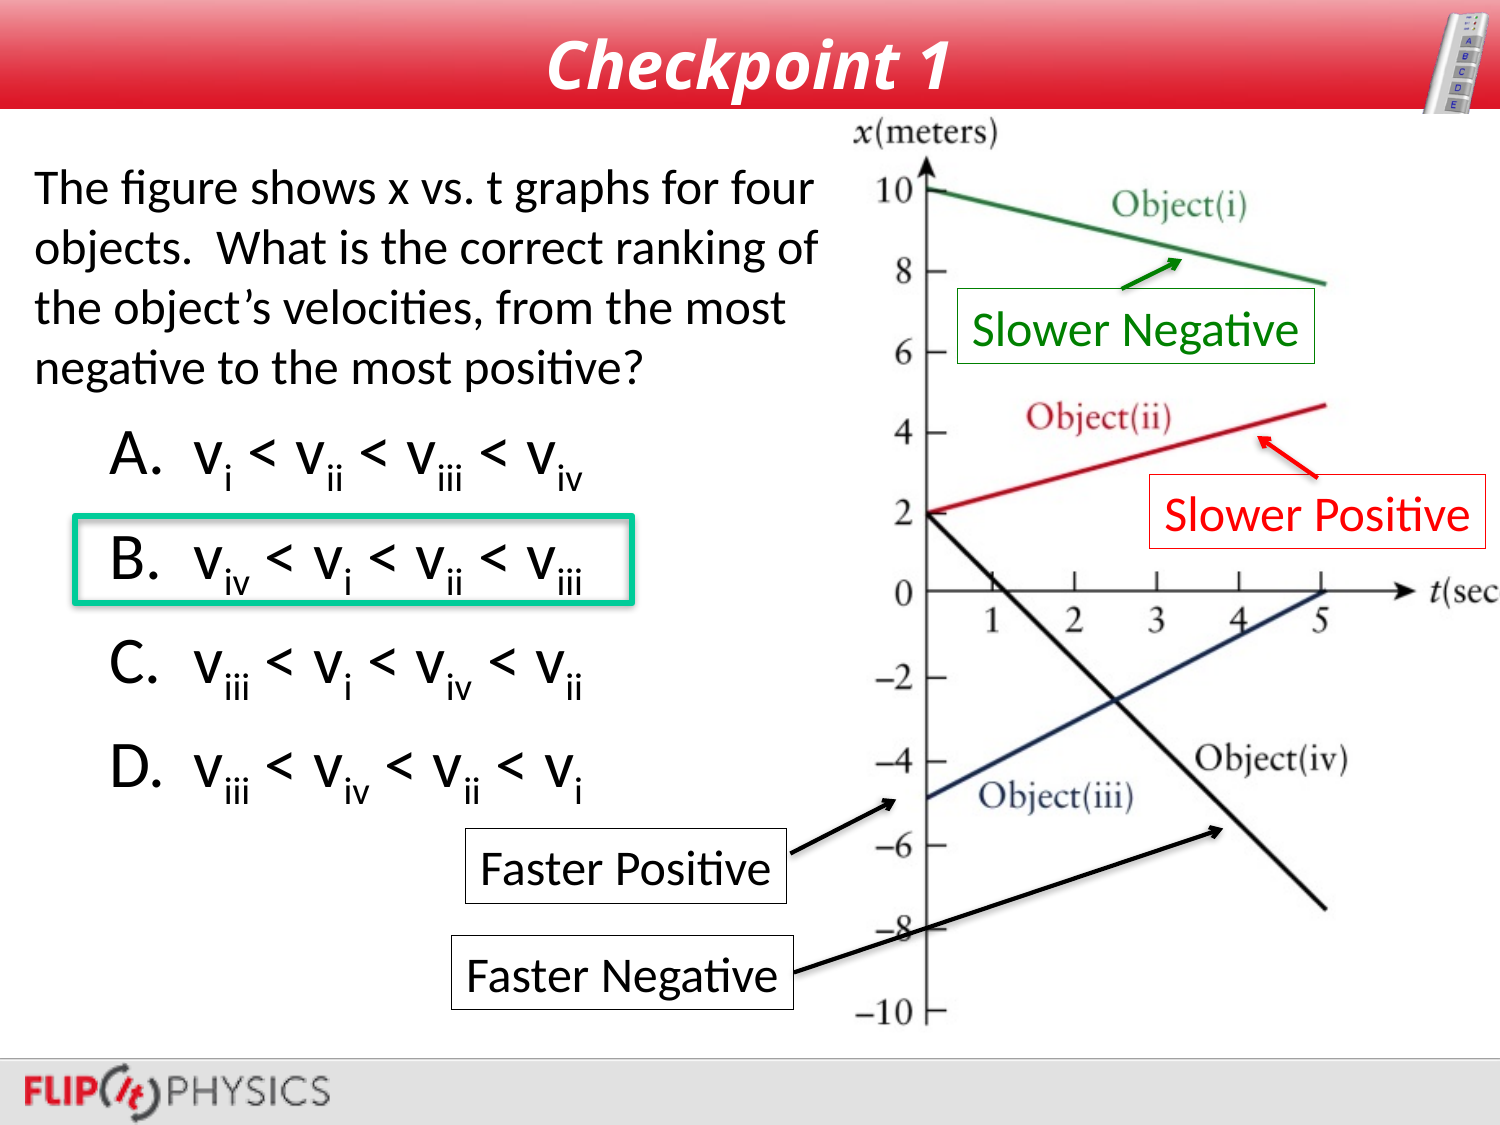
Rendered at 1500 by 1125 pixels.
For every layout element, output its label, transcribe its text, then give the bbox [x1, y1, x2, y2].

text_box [1256, 435, 1318, 479]
picture [0, 1058, 1500, 1125]
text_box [797, 828, 1224, 974]
text_box [74, 515, 633, 604]
picture [0, 0, 1500, 1036]
text_box Faster Positive [465, 828, 787, 904]
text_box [1121, 258, 1183, 290]
list The figure shows x vs. t graphs for four objects. What is the correct ranking of the object’s velocities, from the most negative to the most positive? vi < vii < viii < viv viv < vi < vii < viii viii < vi < viv < vii viii < viv < vii < vi [19, 147, 831, 1005]
title Checkpoint 1 [75, 15, 1425, 91]
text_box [790, 799, 897, 854]
text_box Faster Negative [451, 935, 794, 1010]
